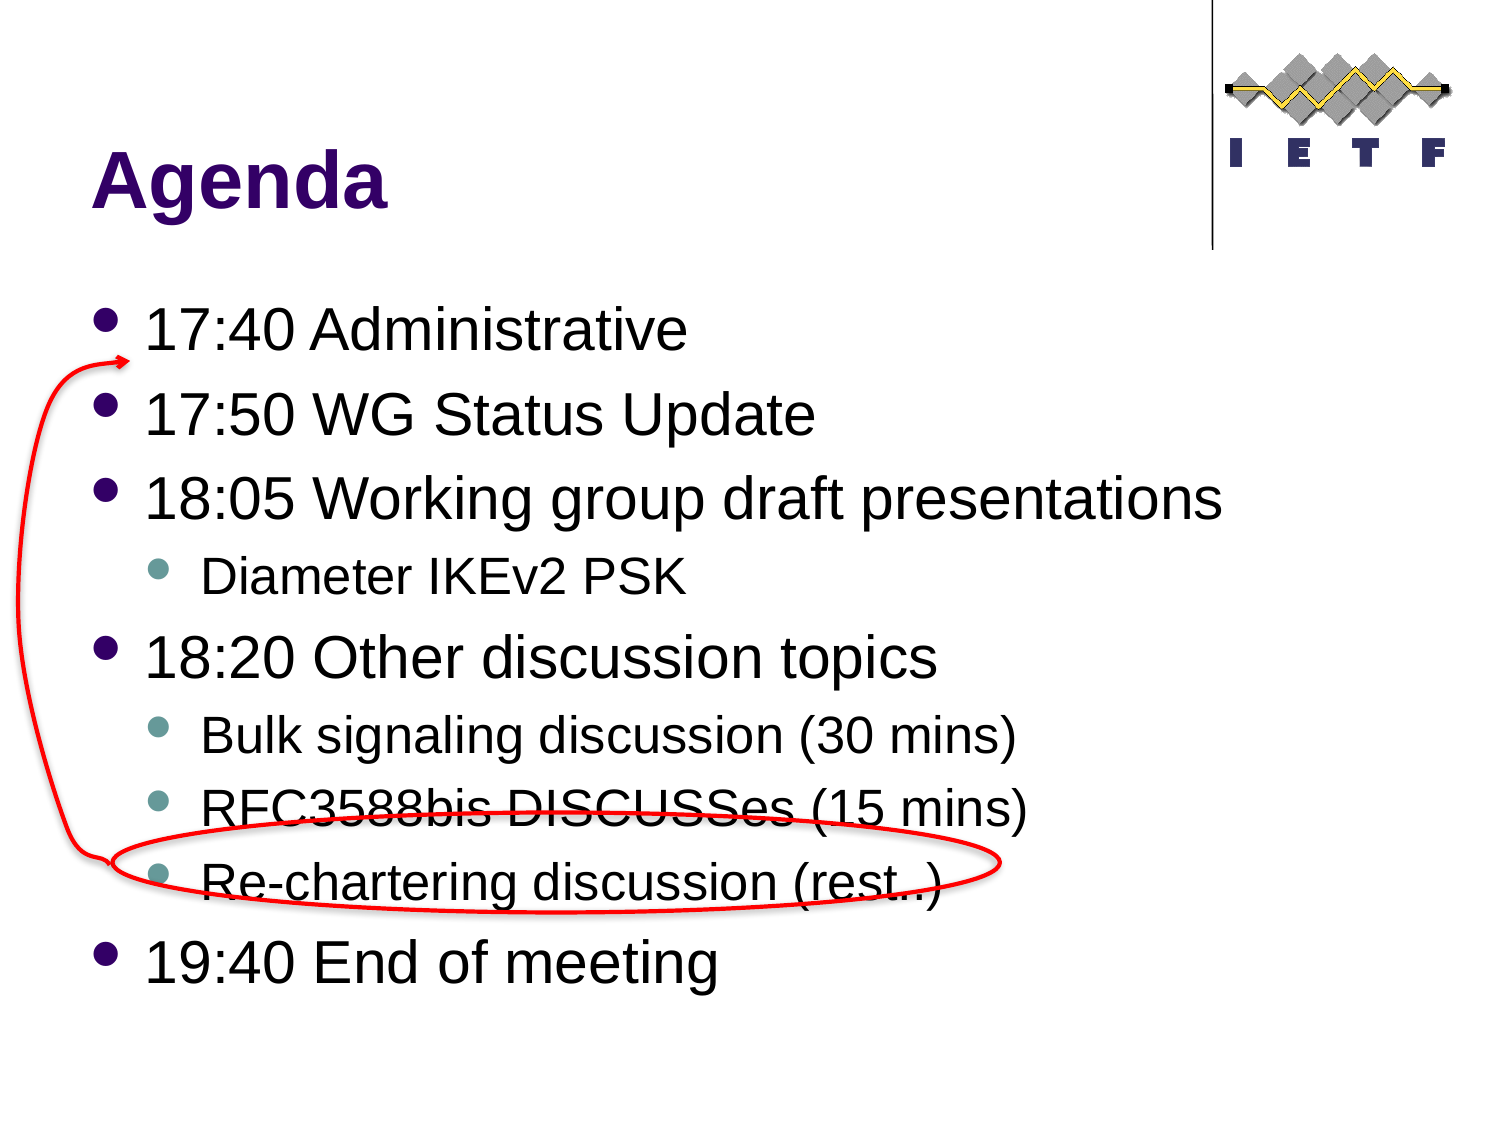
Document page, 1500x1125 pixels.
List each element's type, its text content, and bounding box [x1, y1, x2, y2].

title Agenda [74, 19, 1201, 233]
picture [1212, 37, 1463, 181]
list 17:40 Administrative 17:50 WG Status Update 18:05 Working group draft presentations Diameter IKEv2 PSK 18:20 Other discussion topics Bulk signaling discussion (30 mins) RFC3588bis DISCUSSes (15 mins) Re-chartering discussion (rest..) 19:40 End of meeting [74, 281, 1426, 1006]
text_box [114, 811, 1001, 914]
text_box [15, 354, 131, 867]
